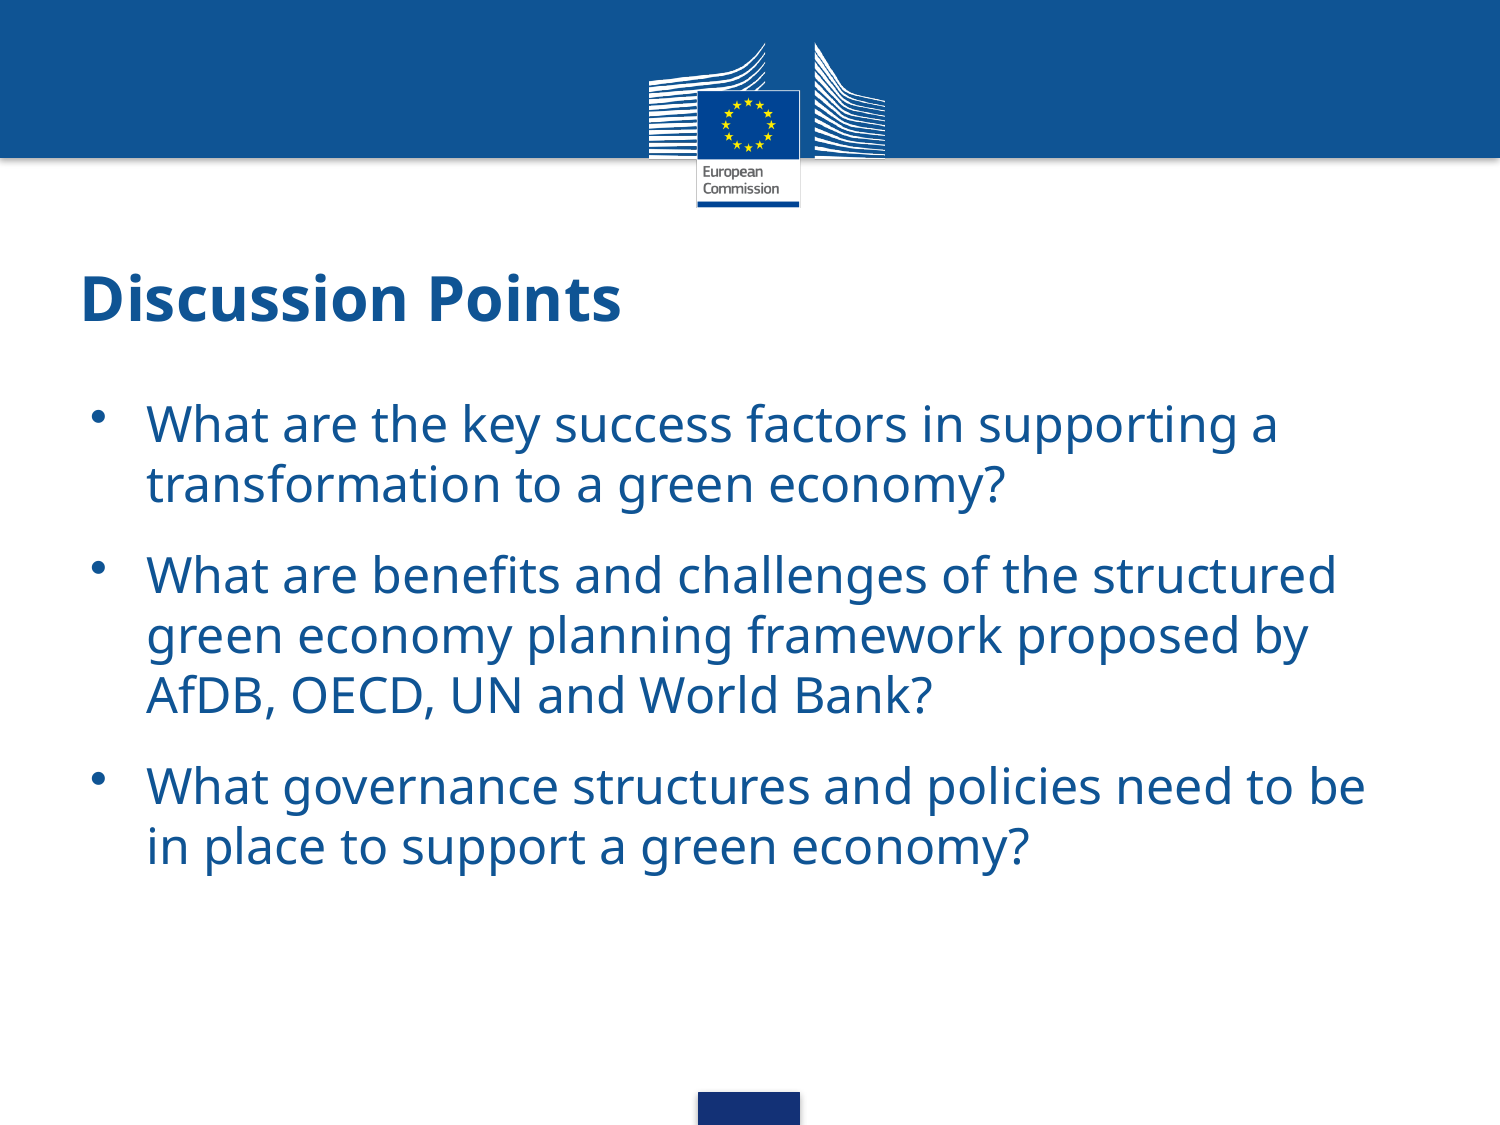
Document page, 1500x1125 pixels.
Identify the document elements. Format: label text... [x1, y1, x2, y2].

picture [649, 42, 885, 208]
list What are the key success factors in supporting a transformation to a green economy? What are benefits and challenges of the structured green economy planning framework proposed by AfDB, OECD, UN and World Bank? What governance structures and policies need to be in place to support a green economy? [75, 385, 1425, 965]
title Discussion Points [64, 219, 1415, 374]
